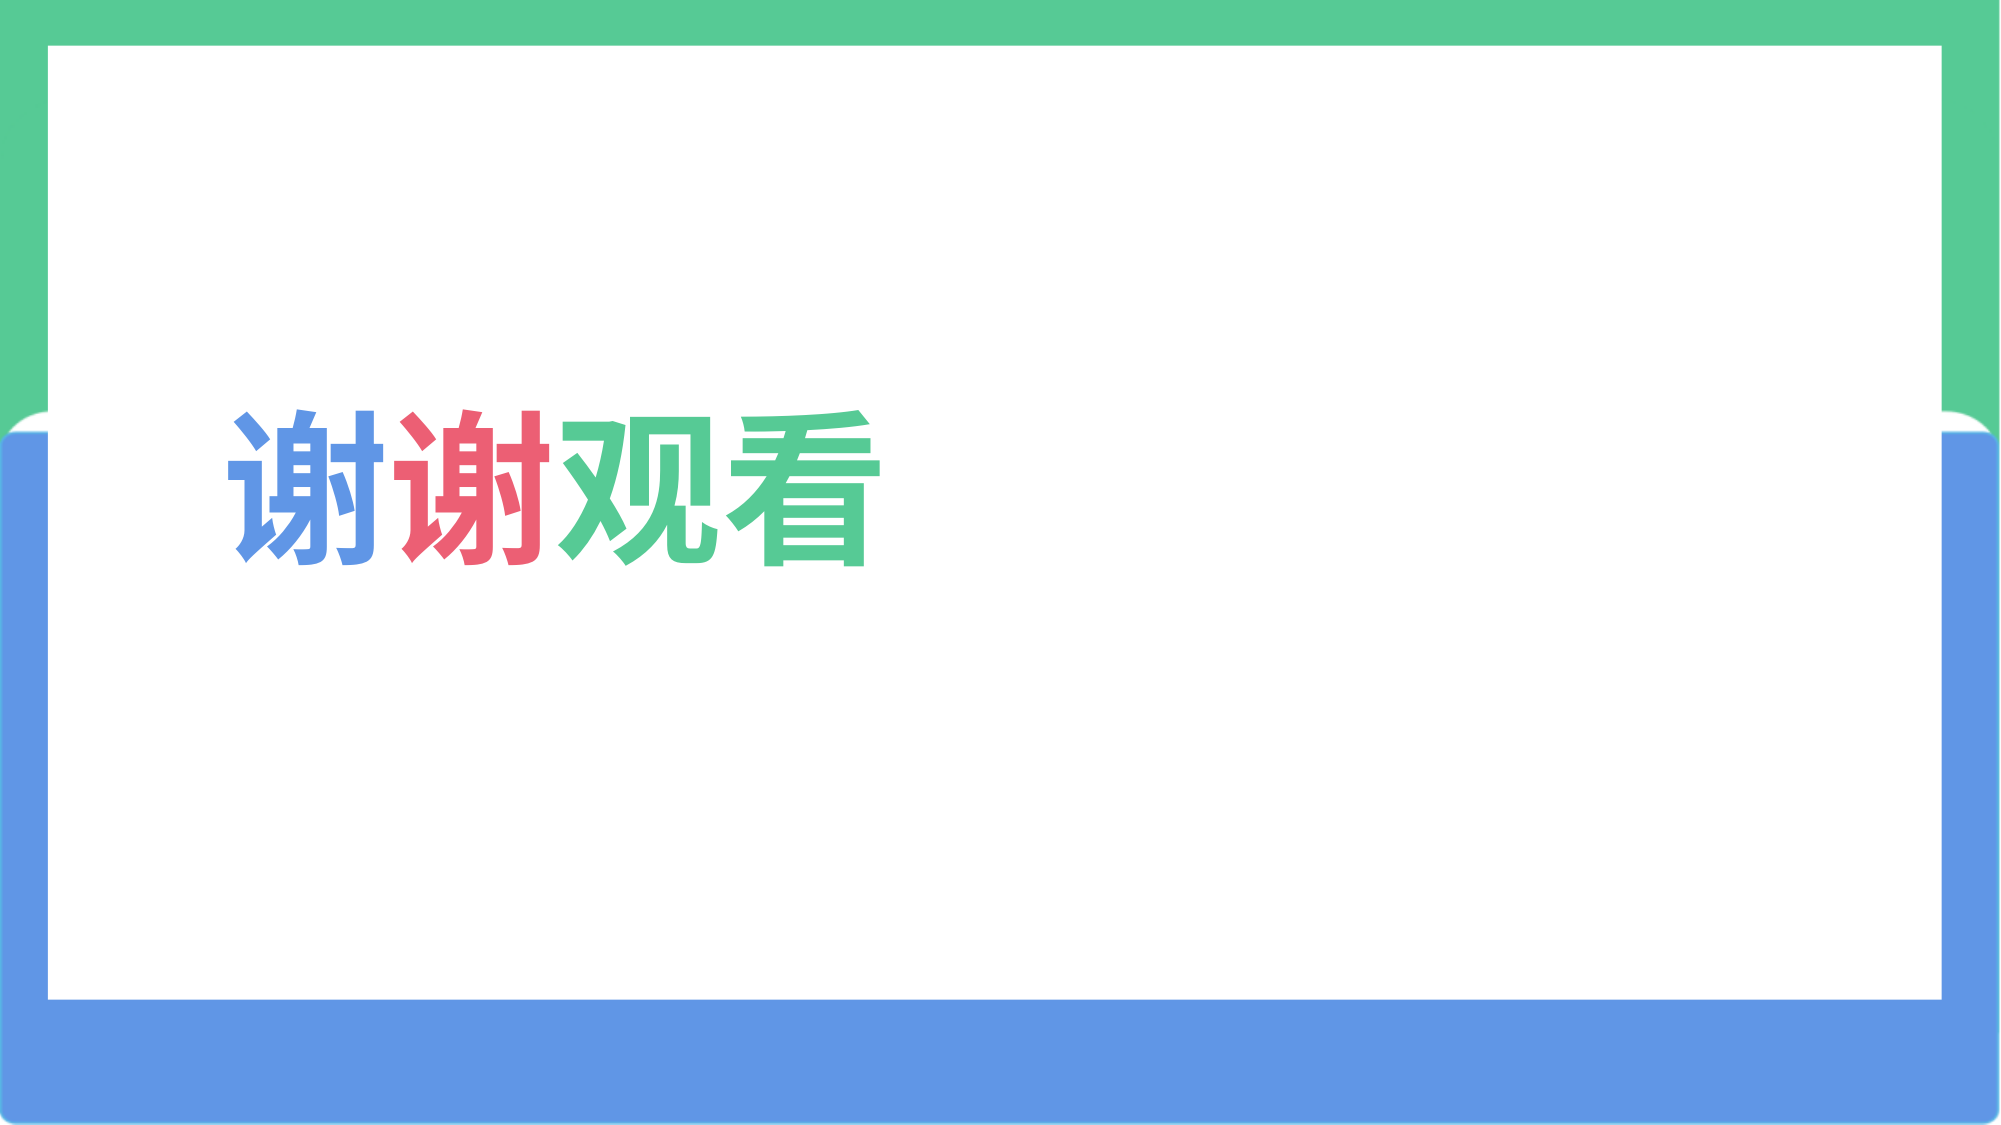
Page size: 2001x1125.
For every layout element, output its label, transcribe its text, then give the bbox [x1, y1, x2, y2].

text_box 谢谢观看 [207, 377, 1723, 593]
picture [0, 0, 2001, 1125]
text_box [47, 45, 1943, 1001]
